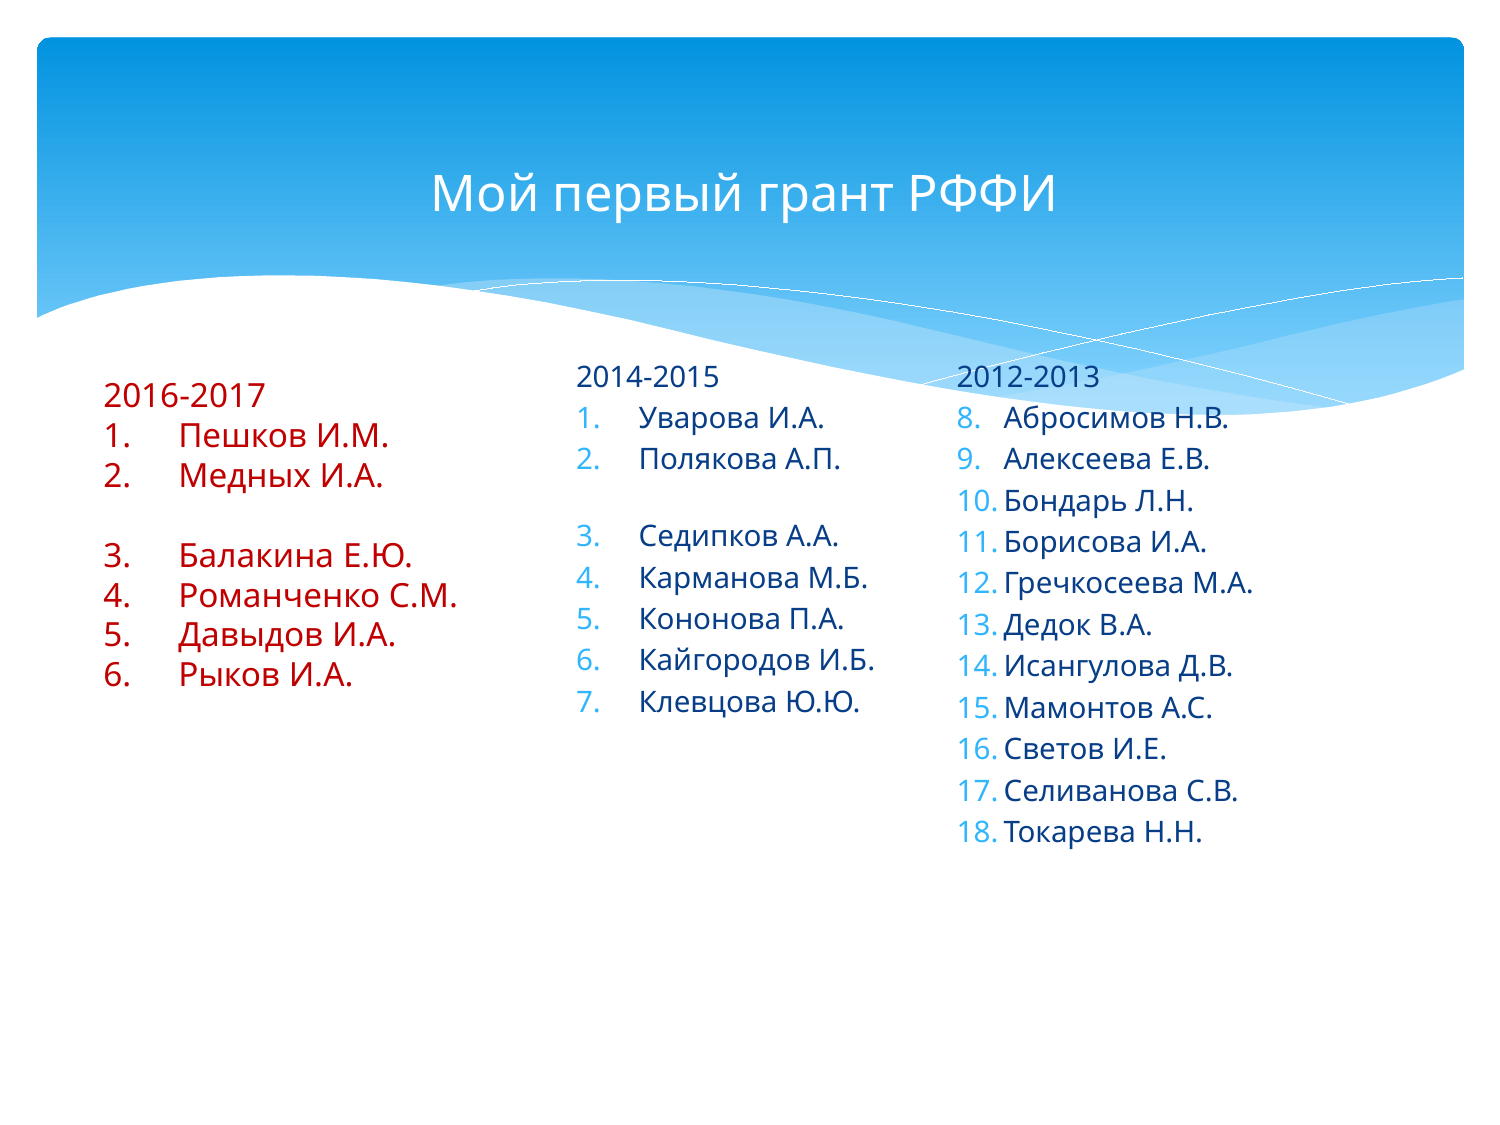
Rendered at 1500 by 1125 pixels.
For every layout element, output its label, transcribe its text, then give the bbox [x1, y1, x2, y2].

list 2014-2015 Уварова И.А. Полякова А.П. Седипков А.А. Карманова М.Б. Кононова П.А. Кайгородов И.Б. Клевцова Ю.Ю. 2012-2013 Абросимов Н.В. Алексеева Е.В. Бондарь Л.Н. Борисова И.А. Гречкосеева М.А. Дедок В.А. Исангулова Д.В. Мамонтов А.С. Светов И.Е. Селиванова С.В. Токарева Н.Н. [561, 349, 1353, 1059]
text_box 2016-2017 Пешков И.М. Медных И.А. Балакина Е.Ю. Романченко С.М. Давыдов И.А. Рыков И.А. [88, 366, 514, 701]
title Мой первый грант РФФИ [88, 30, 1401, 231]
